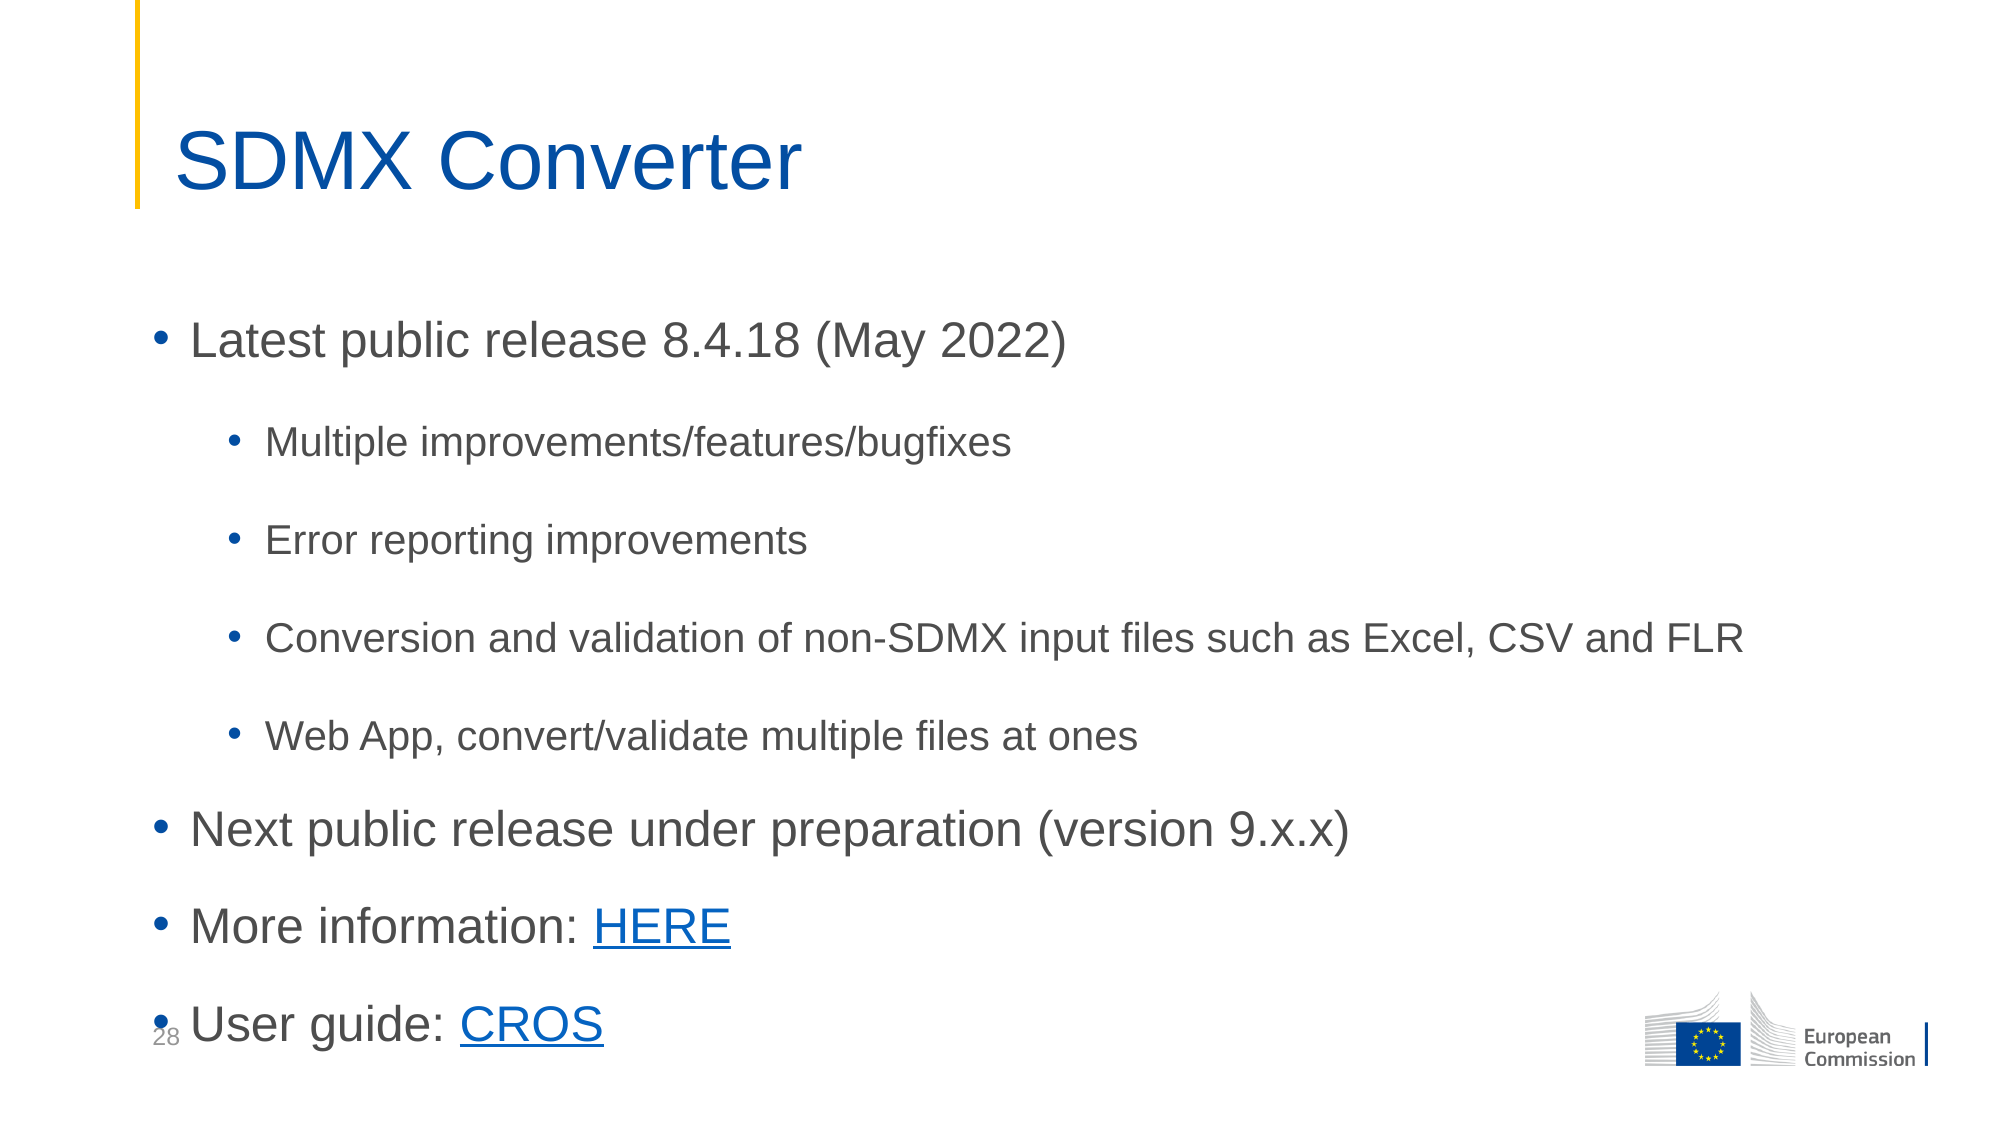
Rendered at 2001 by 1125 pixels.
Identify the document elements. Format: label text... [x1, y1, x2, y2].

title SDMX Converter [159, 79, 1885, 208]
picture [1645, 991, 1928, 1066]
list Latest public release 8.4.18 (May 2022) Multiple improvements/features/bugfixes Error reporting improvements Conversion and validation of non-SDMX input files such as Excel, CSV and FLR Web App, convert/validate multiple files at ones Next public release under preparation (version 9.x.x) More information: HERE User guide: CROS [137, 299, 1927, 937]
slide_number 28 [137, 1005, 588, 1066]
